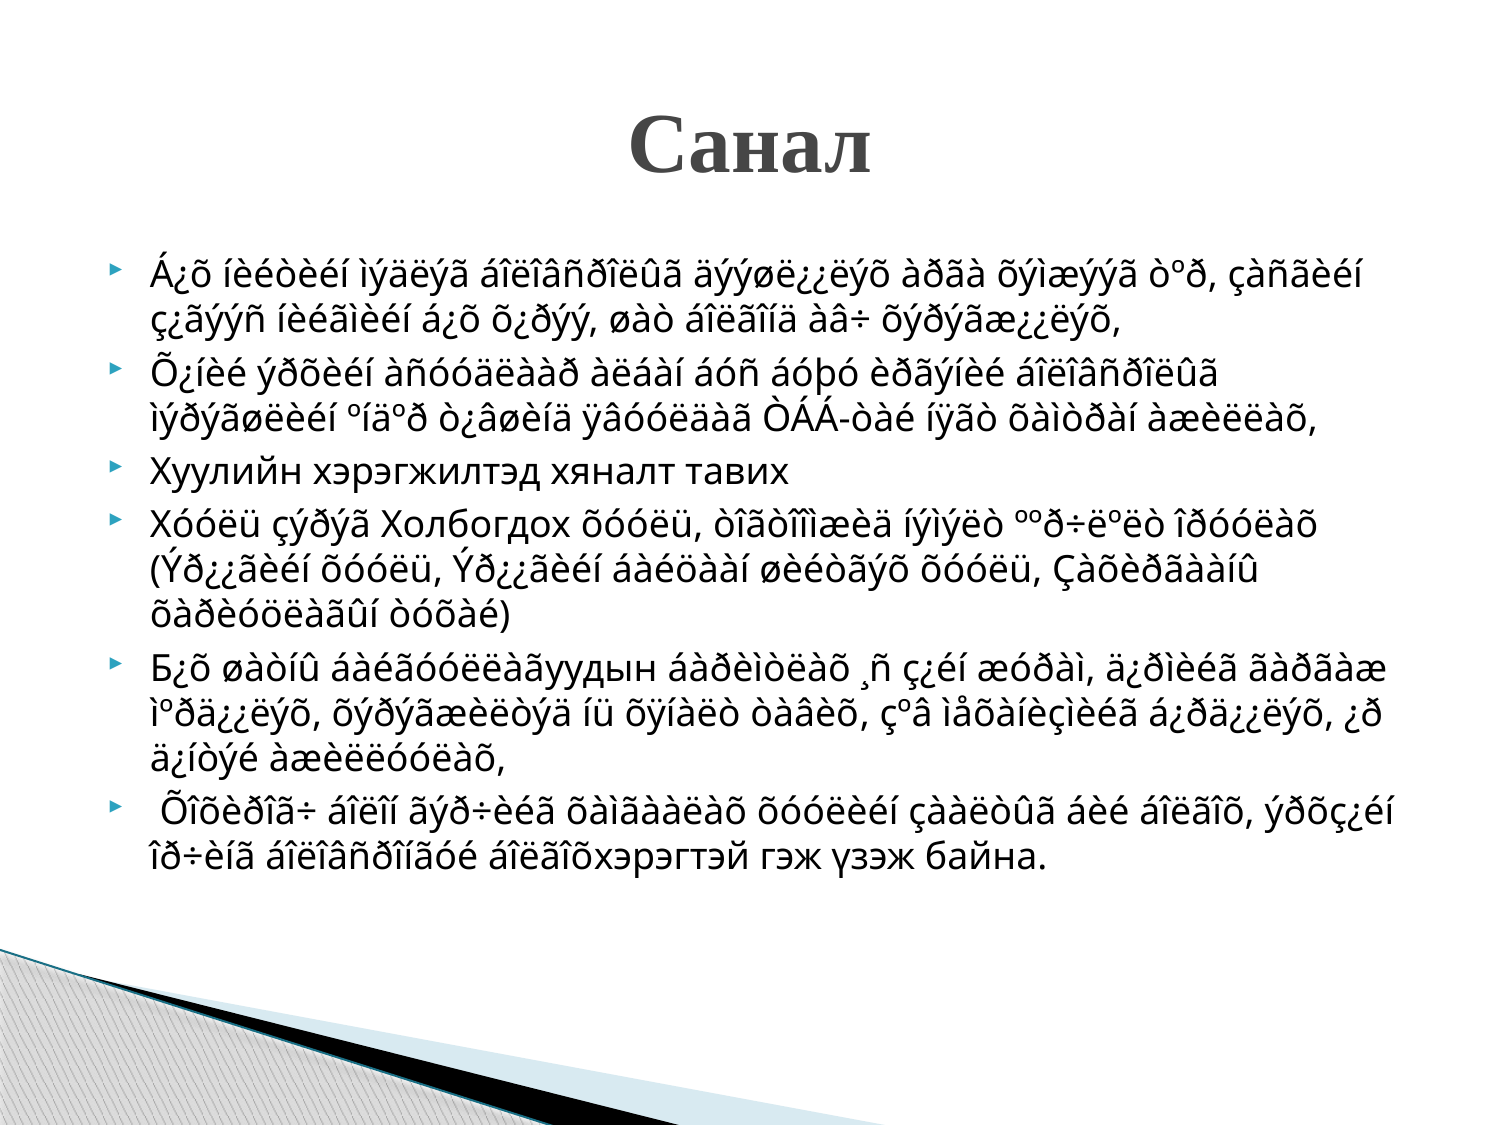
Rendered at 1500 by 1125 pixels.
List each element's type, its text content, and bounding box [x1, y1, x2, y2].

list Á¿õ íèéòèéí ìýäëýã áîëîâñðîëûã äýýøë¿¿ëýõ àðãà õýìæýýã òºð, çàñãèéí ç¿ãýýñ íèéãìèéí á¿õ õ¿ðýý, øàò áîëãîíä àâ÷ õýðýãæ¿¿ëýõ, Õ¿íèé ýðõèéí àñóóäëààð àëáàí áóñ áóþó èðãýíèé áîëîâñðîëûã ìýðýãøëèéí ºíäºð ò¿âøèíä ÿâóóëäàã ÒÁÁ-òàé íÿãò õàìòðàí àæèëëàõ, Хуулийн хэрэгжилтэд хяналт тавих Хóóëü çýðýã Холбогдох õóóëü, òîãòîîìæèä íýìýëò ººð÷ëºëò îðóóëàõ (Ýð¿¿ãèéí õóóëü, Ýð¿¿ãèéí áàéöààí øèéòãýõ õóóëü, Çàõèðãààíû õàðèóöëàãûí òóõàé) Б¿õ øàòíû áàéãóóëëàãуудын áàðèìòëàõ ¸ñ ç¿éí æóðàì, ä¿ðìèéã ãàðãàæ ìºðä¿¿ëýõ, õýðýãæèëòýä íü õÿíàëò òàâèõ, çºâ ìåõàíèçìèéã á¿ðä¿¿ëýõ, ¿ð ä¿íòýé àæèëëóóëàõ, Õîõèðîã÷ áîëîí ãýð÷èéã õàìãààëàõ õóóëèéí çààëòûã áèé áîëãîõ, ýðõç¿éí îð÷èíã áîëîâñðîíãóé áîëãîõхэрэгтэй гэж үзэж байна. [75, 243, 1425, 986]
title Санал [75, 45, 1425, 233]
